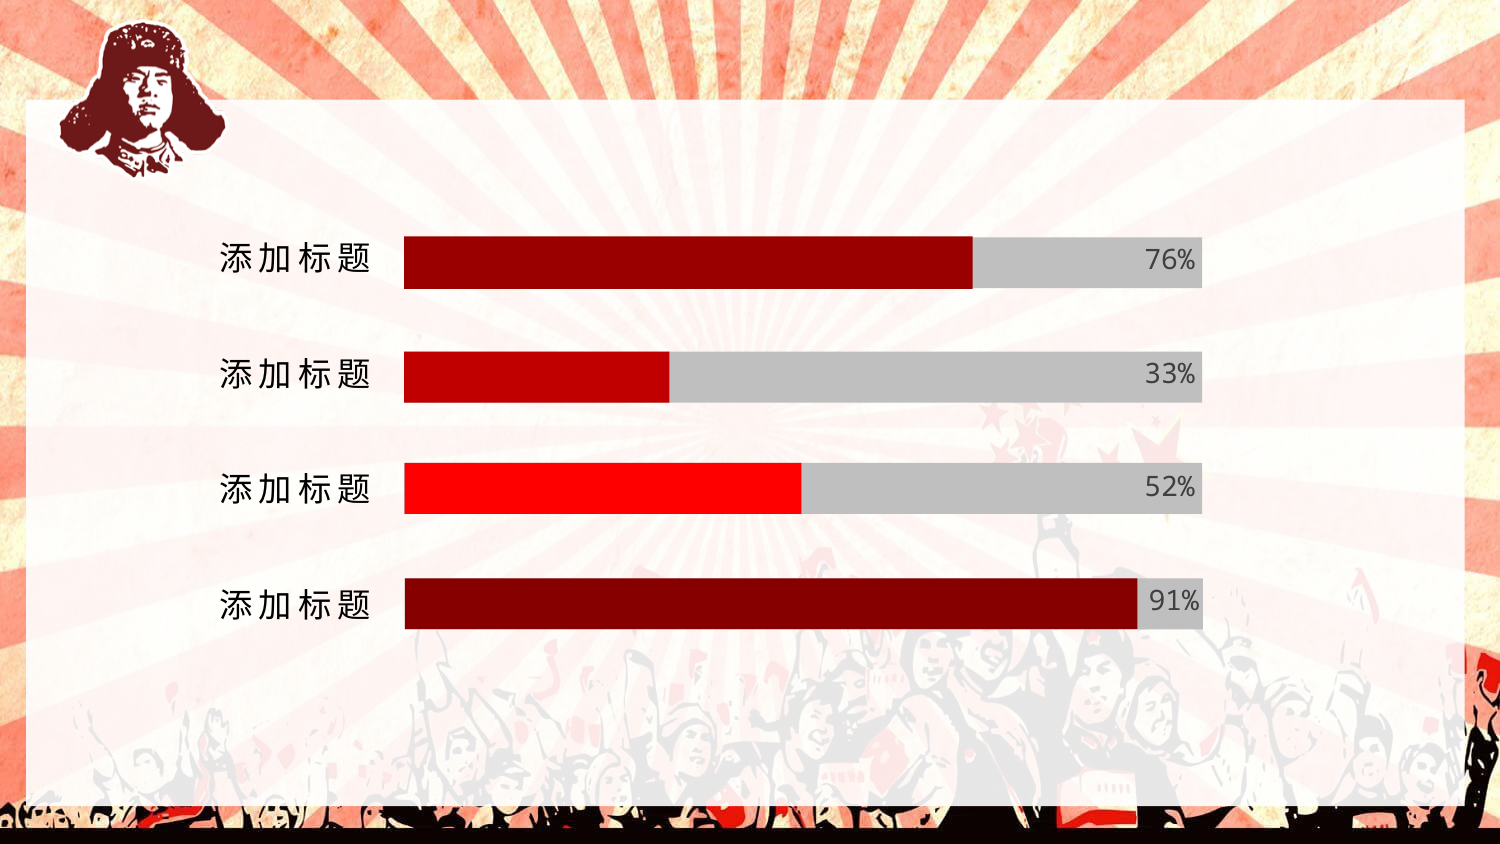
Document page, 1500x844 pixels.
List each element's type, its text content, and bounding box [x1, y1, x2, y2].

text_box 添加标题 [204, 345, 387, 401]
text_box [404, 234, 1213, 295]
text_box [404, 461, 1213, 522]
text_box 添加标题 [204, 230, 387, 285]
text_box 添加标题 [204, 460, 387, 516]
text_box 添加标题 [204, 576, 387, 632]
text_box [404, 574, 1217, 636]
picture [0, 0, 1500, 844]
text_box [404, 347, 1213, 409]
